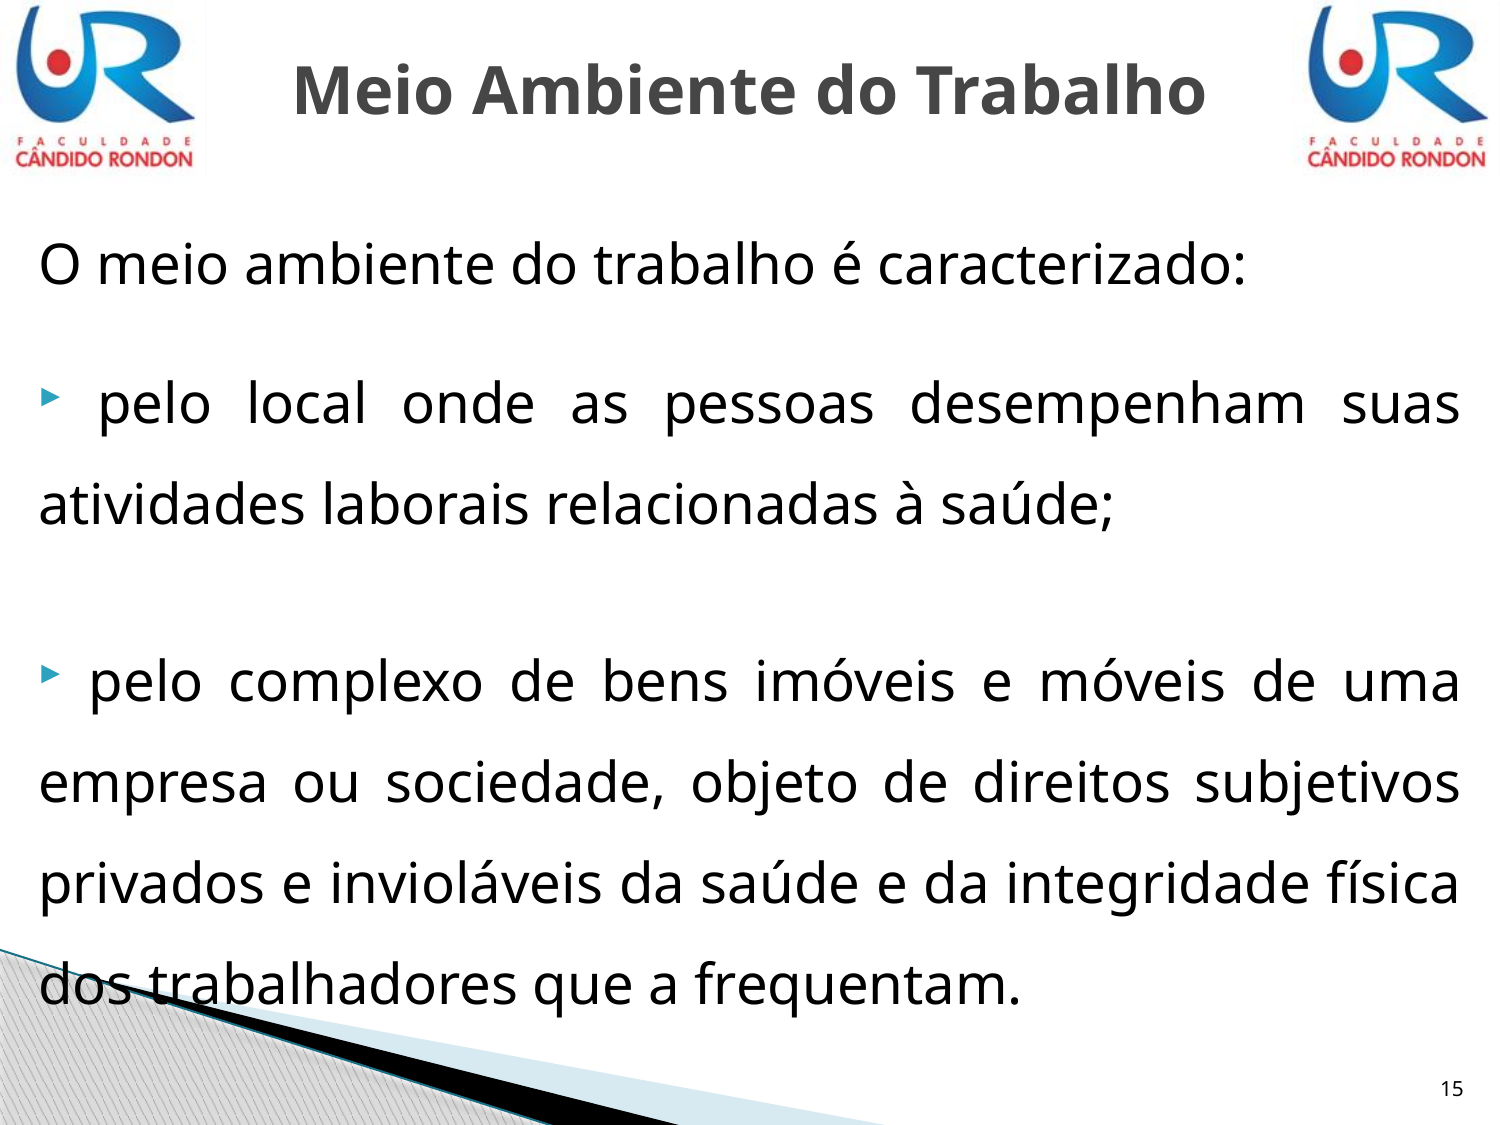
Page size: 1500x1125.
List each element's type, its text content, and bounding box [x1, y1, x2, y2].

picture [1292, 0, 1500, 183]
text_box Meio Ambiente do Trabalho [213, 35, 1286, 141]
slide_number 15 [1418, 1051, 1479, 1112]
picture [0, 0, 208, 183]
list O meio ambiente do trabalho é caracterizado: pelo local onde as pessoas desempenham suas atividades laborais relacionadas à saúde; pelo complexo de bens imóveis e móveis de uma empresa ou sociedade, objeto de direitos subjetivos privados e invioláveis da saúde e da integridade física dos trabalhadores que a frequentam. [23, 187, 1477, 1043]
